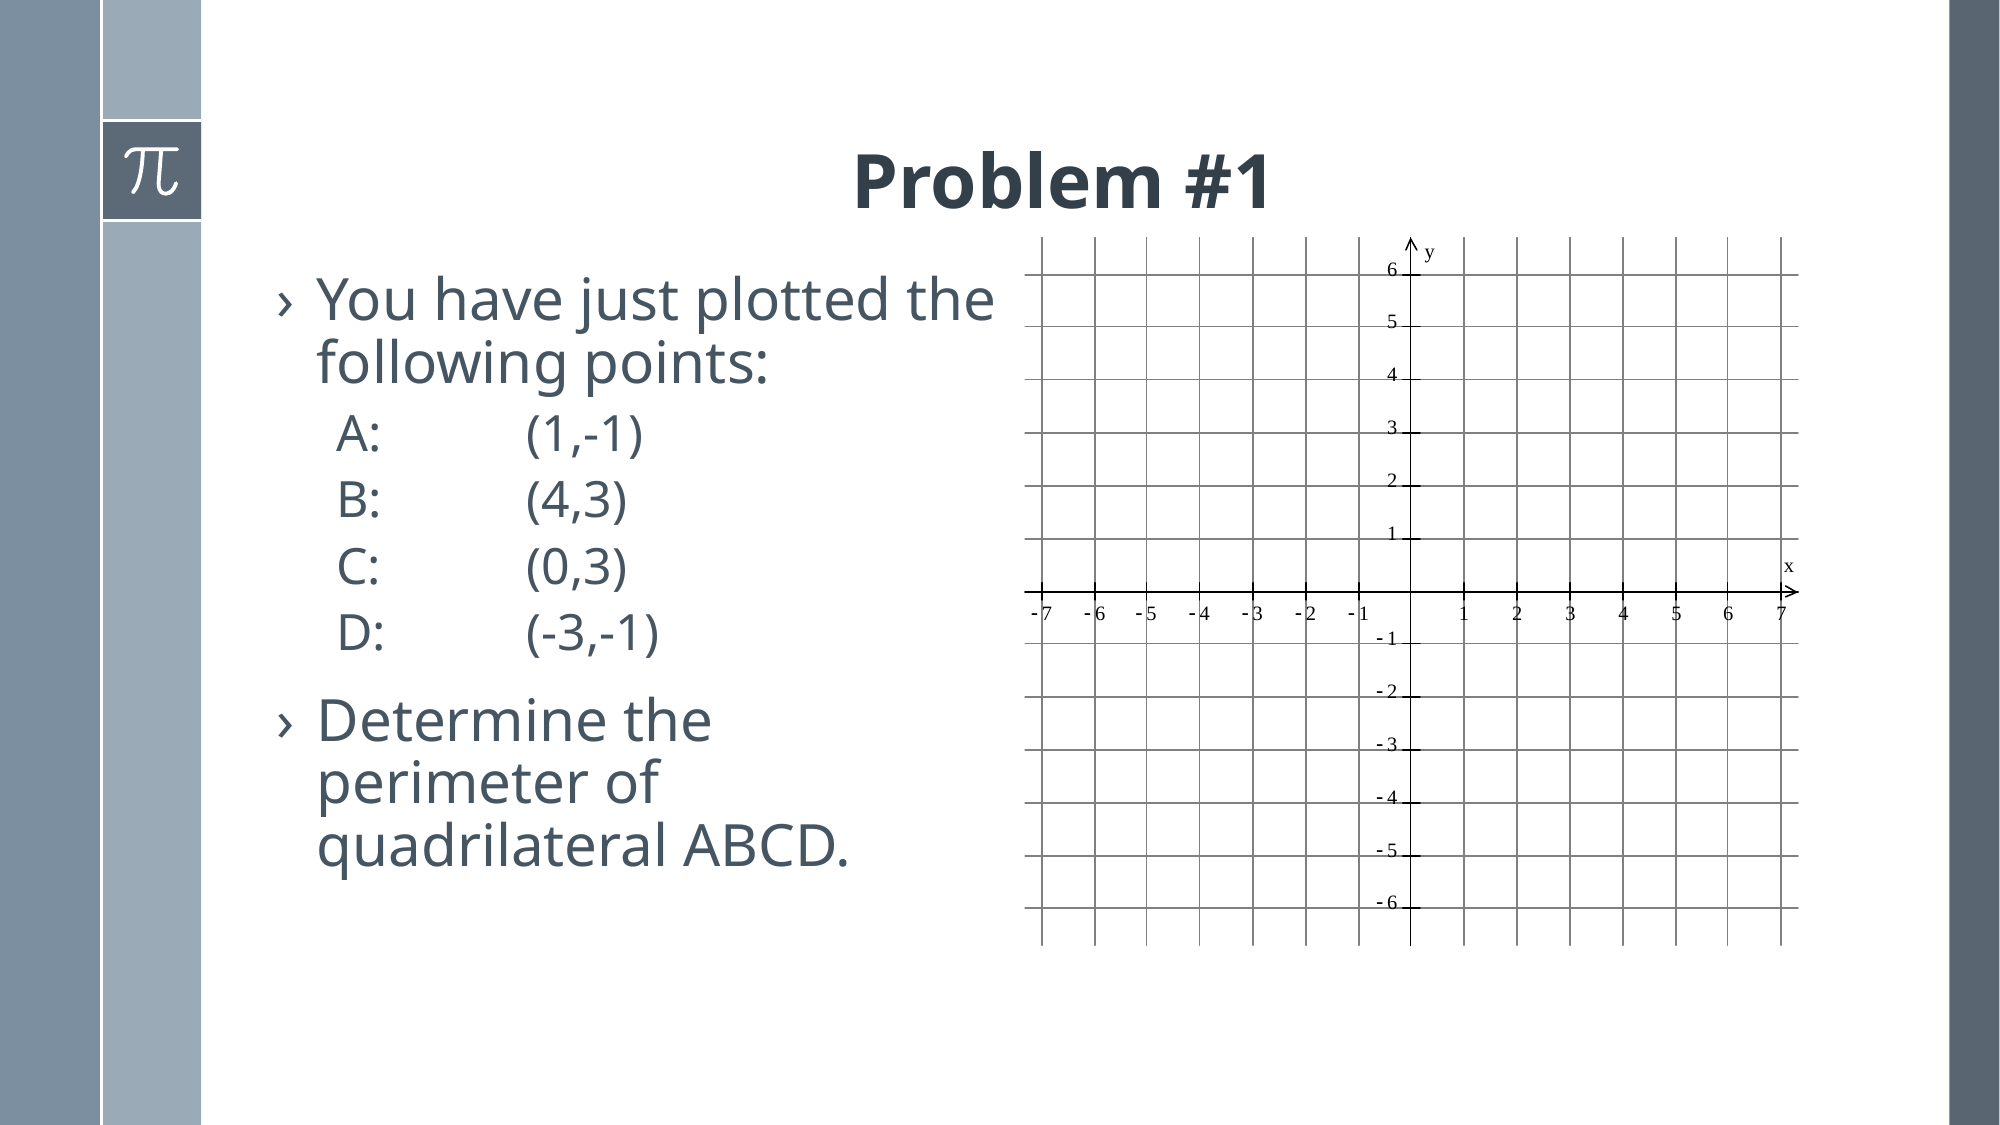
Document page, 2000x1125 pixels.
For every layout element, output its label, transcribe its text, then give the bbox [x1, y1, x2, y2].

list You have just plotted the following points: A: (1,-1) B: (4,3) C: (0,3) D: (-3,-1) Determine the perimeter of quadrilateral ABCD. [261, 262, 1013, 1013]
picture [1024, 237, 1800, 947]
title Problem #1 [261, 29, 1867, 233]
